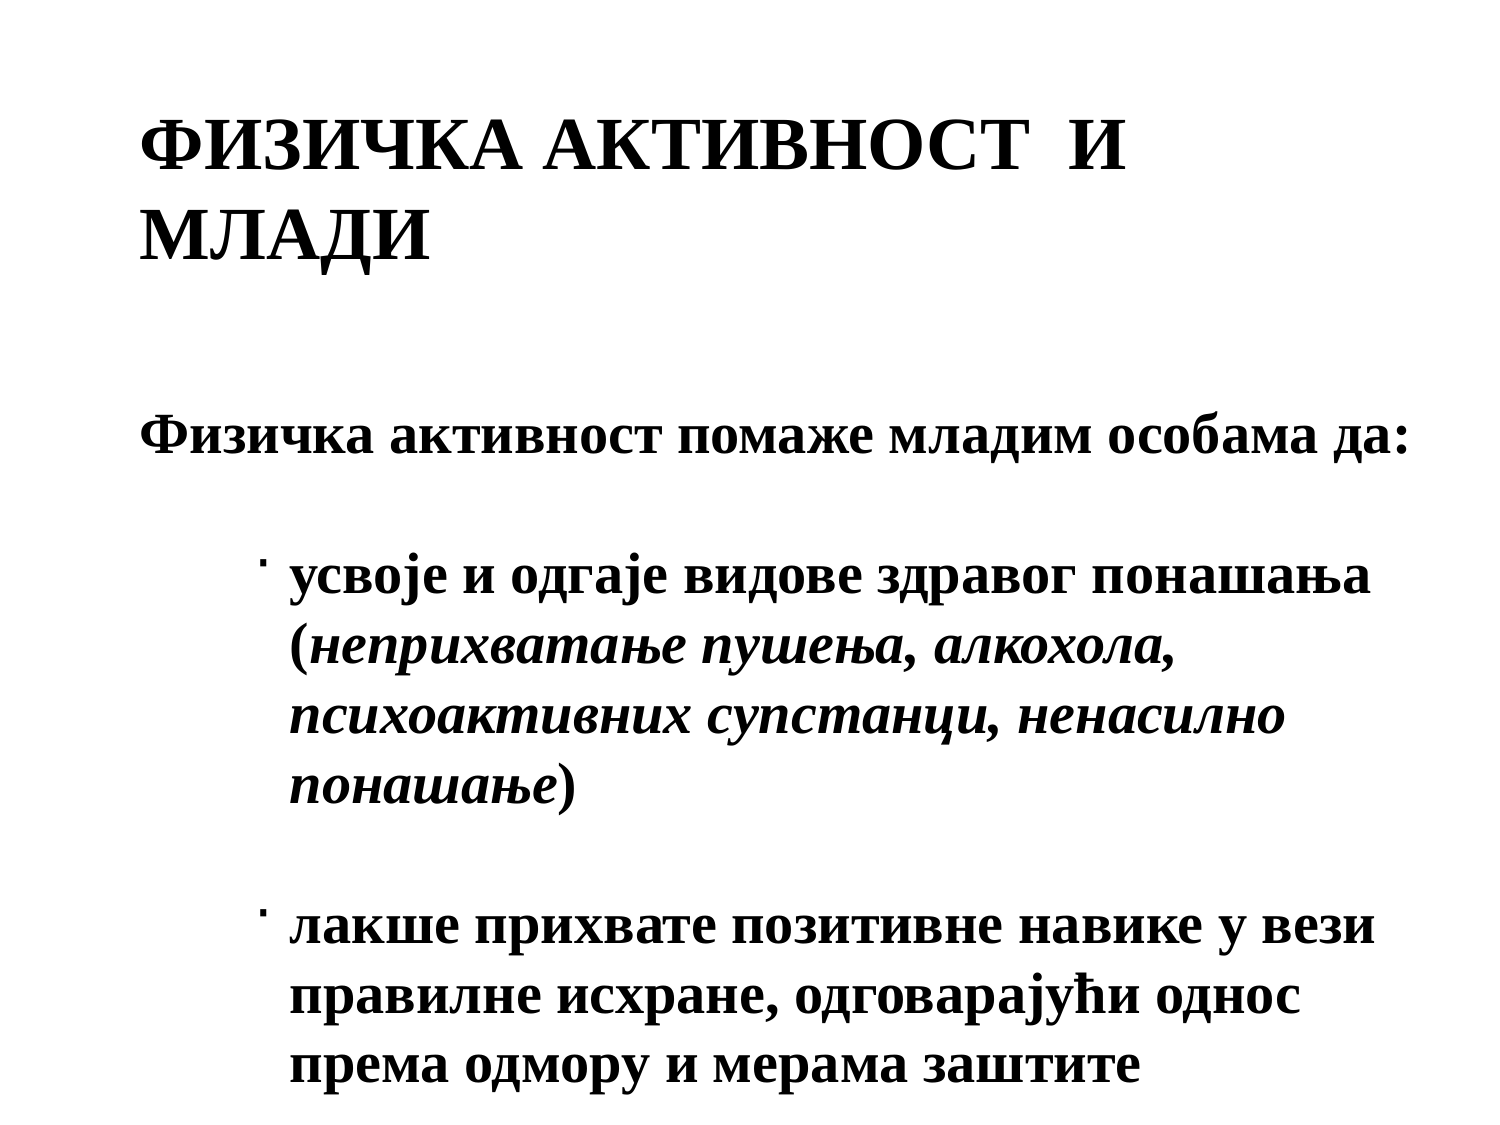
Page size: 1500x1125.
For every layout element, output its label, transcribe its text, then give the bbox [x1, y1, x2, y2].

text_box ФИЗИЧКА АКТИВНОСТ И МЛАДИ Физичка активност помаже младим особама да: усвоје и одгаје видове здравог понашања (неприхватање пушења, алкохола, психоактивних супстанци, ненасилно понашање) лакше прихвате позитивне навике у вези правилне исхране, одговарајући однос према одмору и мерама заштите [125, 87, 1438, 1102]
